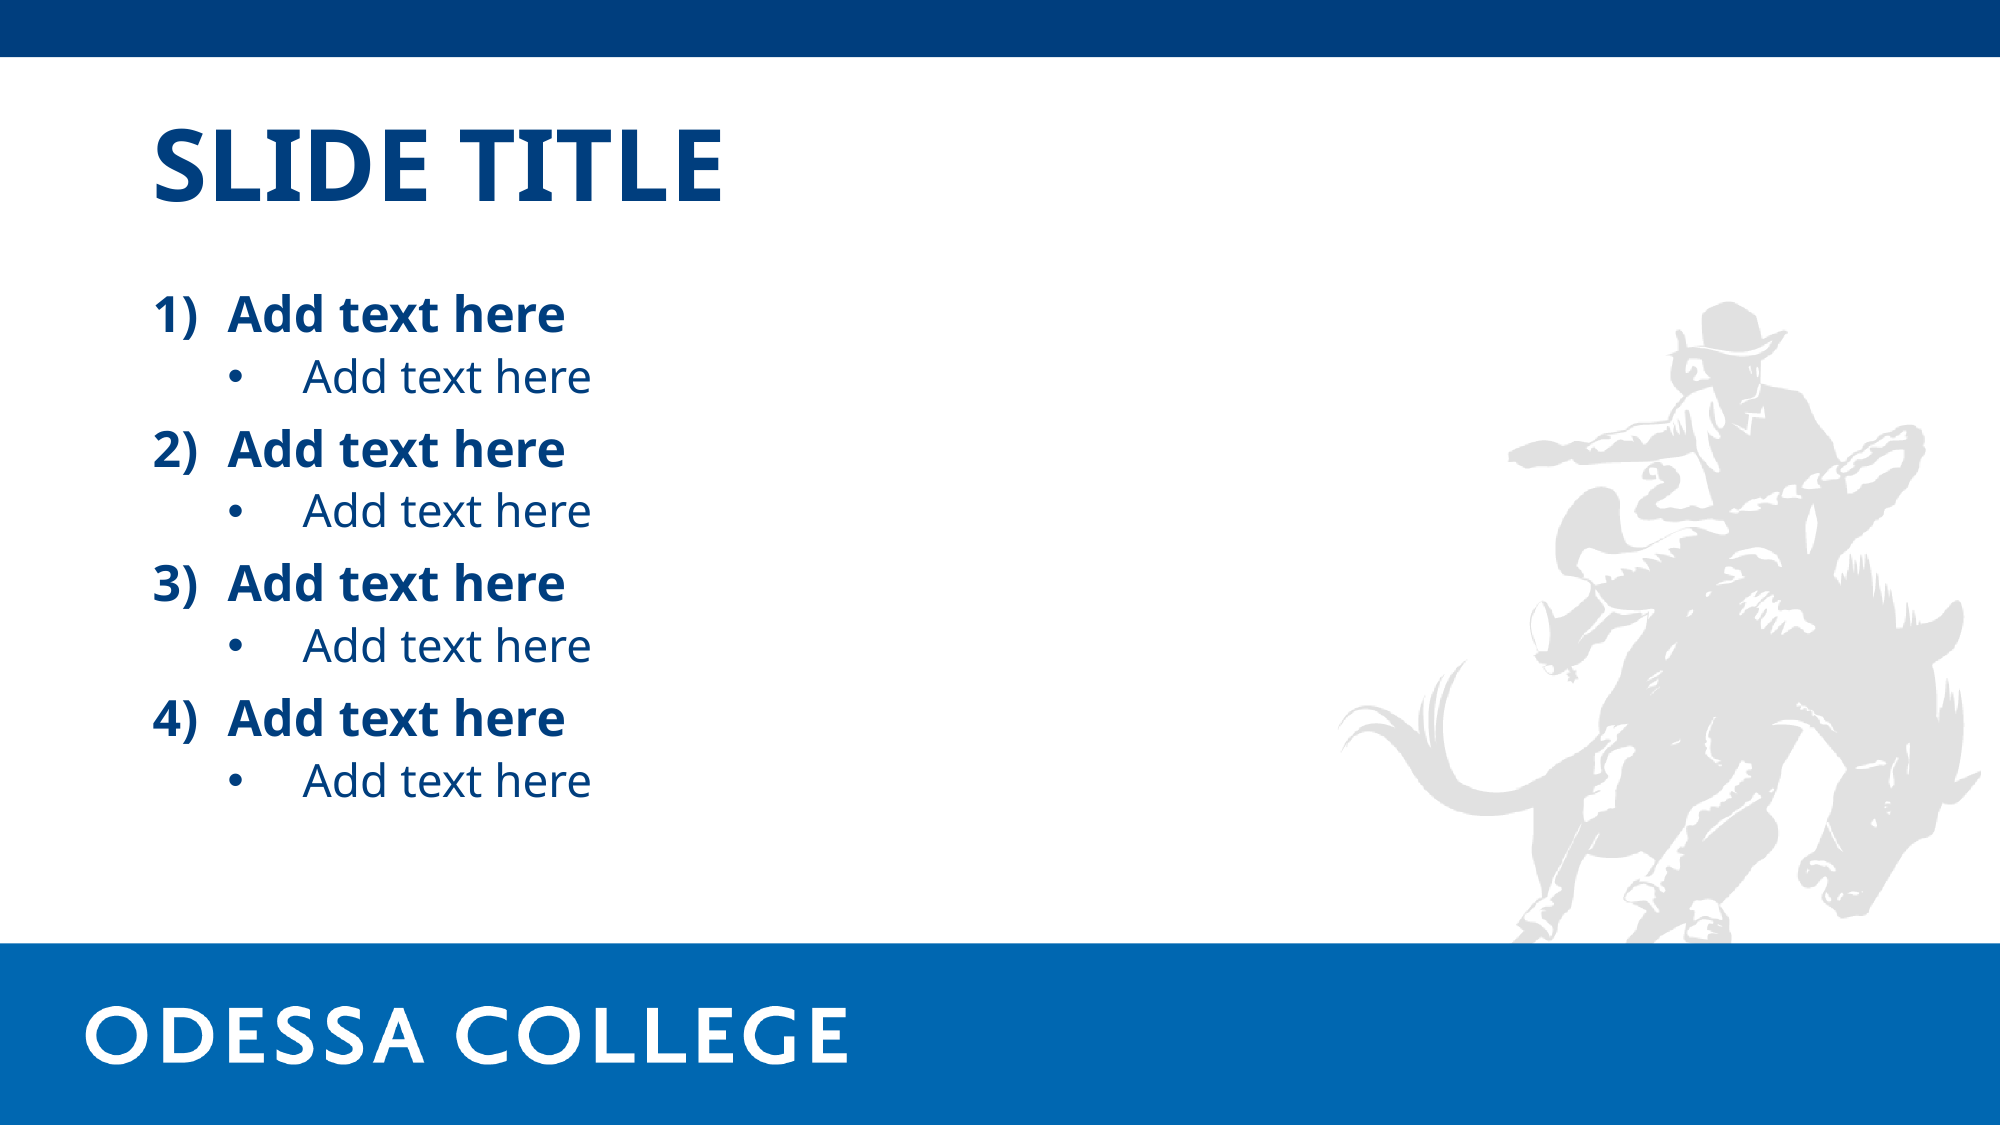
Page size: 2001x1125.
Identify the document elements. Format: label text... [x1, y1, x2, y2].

text_box [0, 942, 2000, 1125]
picture [849, 123, 2000, 947]
title SLIDE TITLE [137, 95, 783, 232]
picture [0, 973, 1001, 1088]
list Add text here Add text here Add text here Add text here Add text here Add text here Add text here Add text here [137, 281, 783, 891]
text_box [0, 0, 2000, 59]
